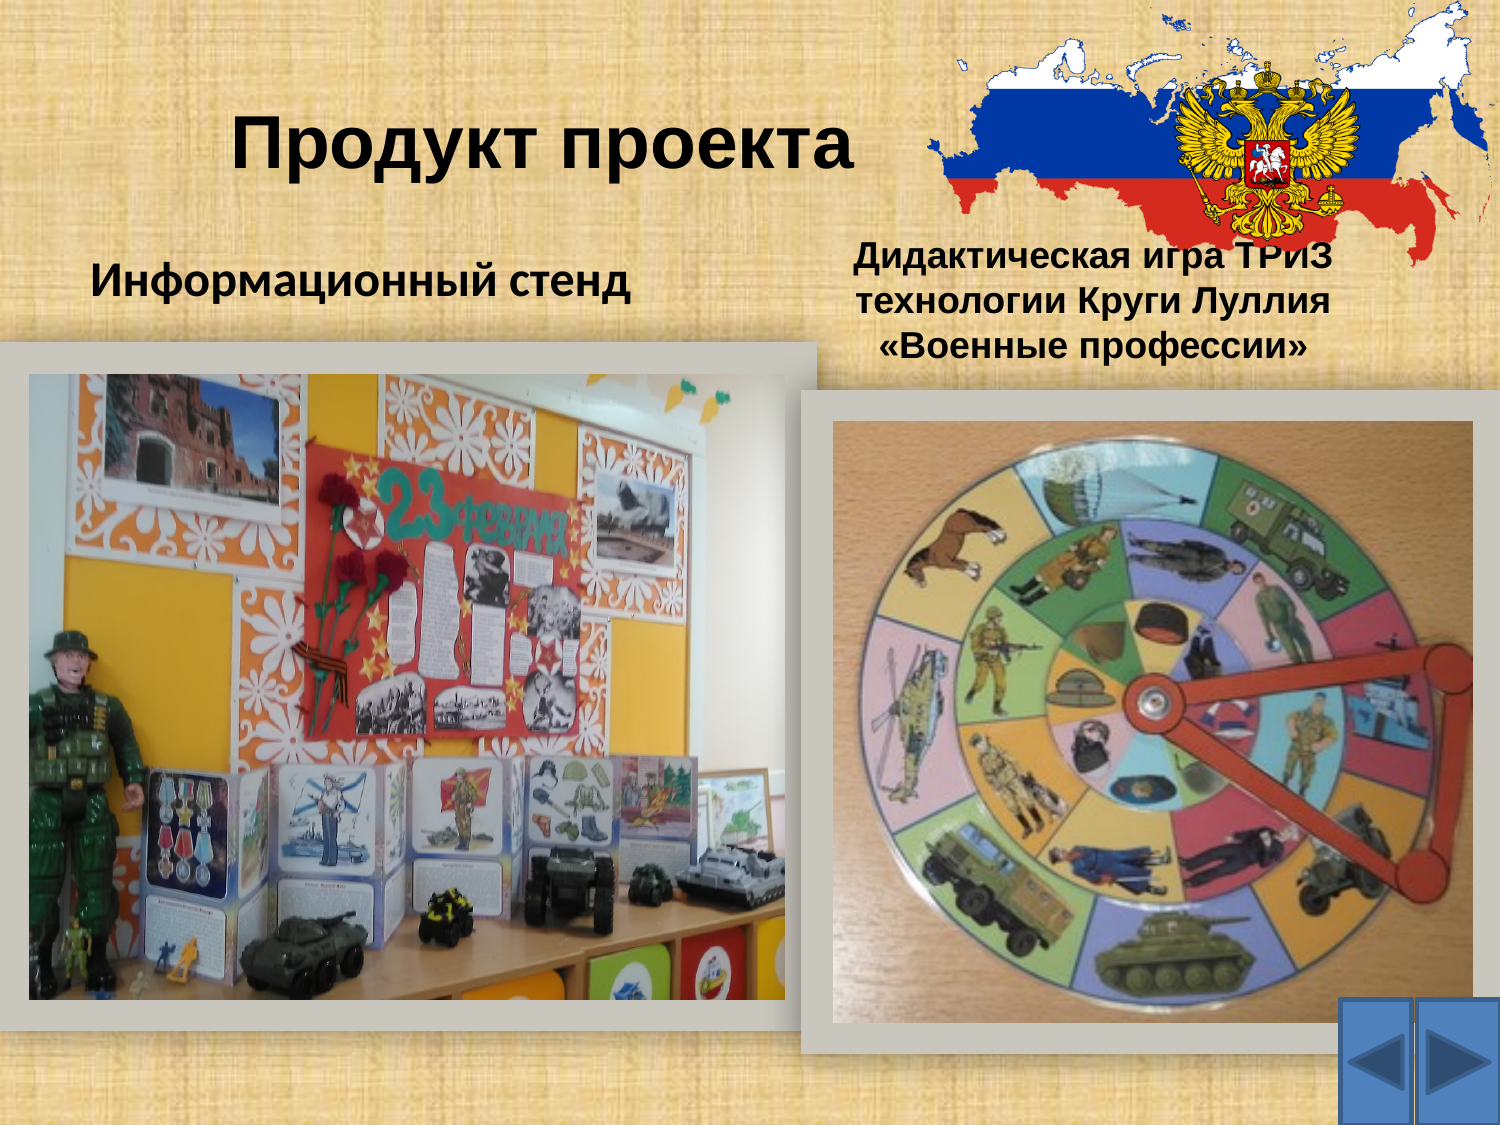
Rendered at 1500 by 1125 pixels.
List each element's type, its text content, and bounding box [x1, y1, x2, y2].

picture [0, 1031, 1338, 1125]
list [832, 420, 1473, 1024]
text_box [1415, 997, 1500, 1125]
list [29, 373, 786, 1000]
list Информационный стенд [75, 219, 738, 315]
title Продукт проекта [75, 45, 921, 233]
text_box [1338, 1032, 1414, 1125]
picture [0, 0, 1500, 390]
list Дидактическая игра ТРИЗ технологии Круги Луллия «Военные профессии» [761, 219, 1425, 373]
